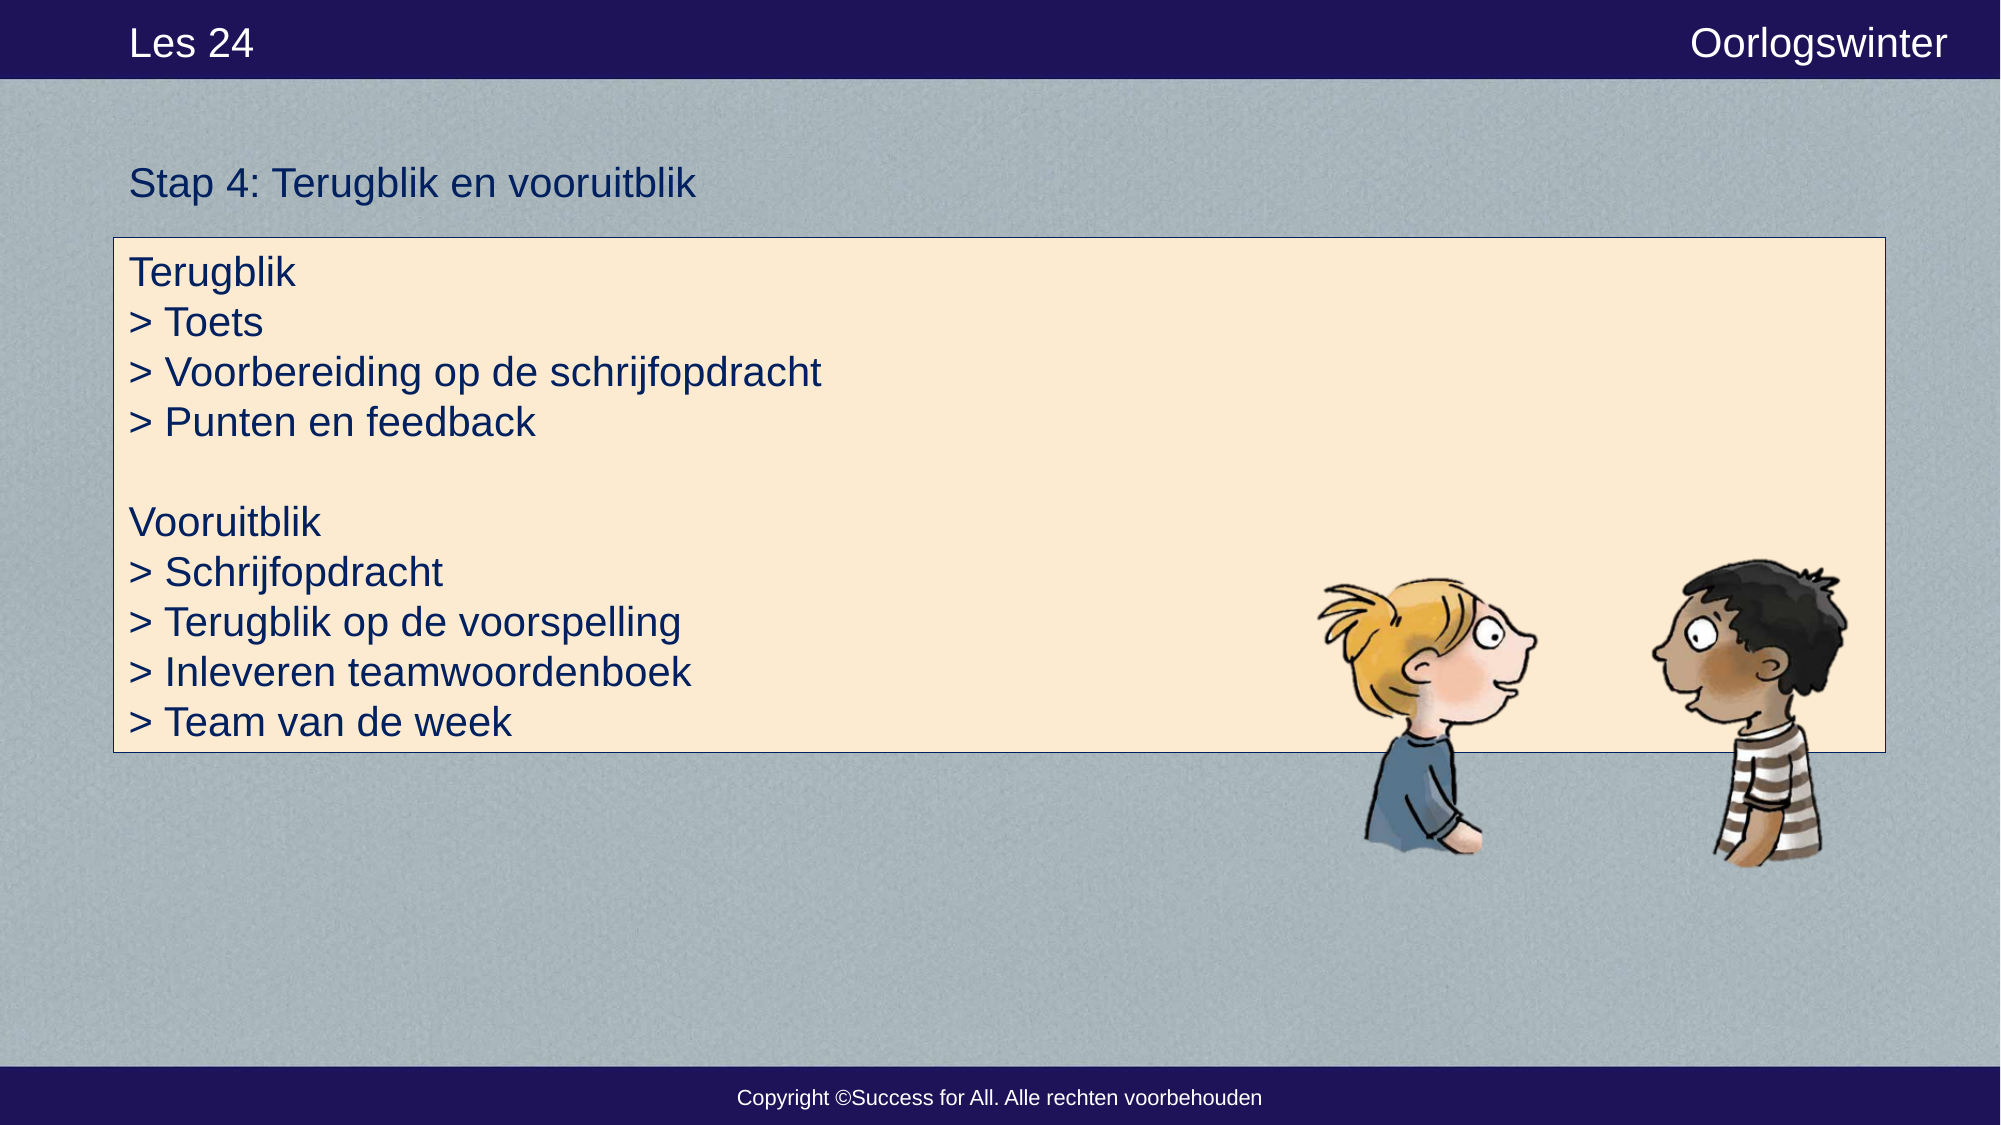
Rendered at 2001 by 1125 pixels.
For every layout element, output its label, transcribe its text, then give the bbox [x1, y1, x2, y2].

text_box Stap 4: Terugblik en vooruitblik [113, 148, 1635, 214]
picture [0, 0, 2001, 1125]
text_box Terugblik > Toets > Voorbereiding op de schrijfopdracht > Punten en feedback Vooruitblik > Schrijfopdracht > Terugblik op de voorspelling > Inleveren teamwoordenboek > Team van de week [113, 237, 1886, 753]
text_box Oorlogswinter [786, 8, 1963, 73]
text_box Les 24 [114, 8, 354, 73]
text_box Copyright ©Success for All. Alle rechten voorbehouden [0, 1076, 2000, 1125]
